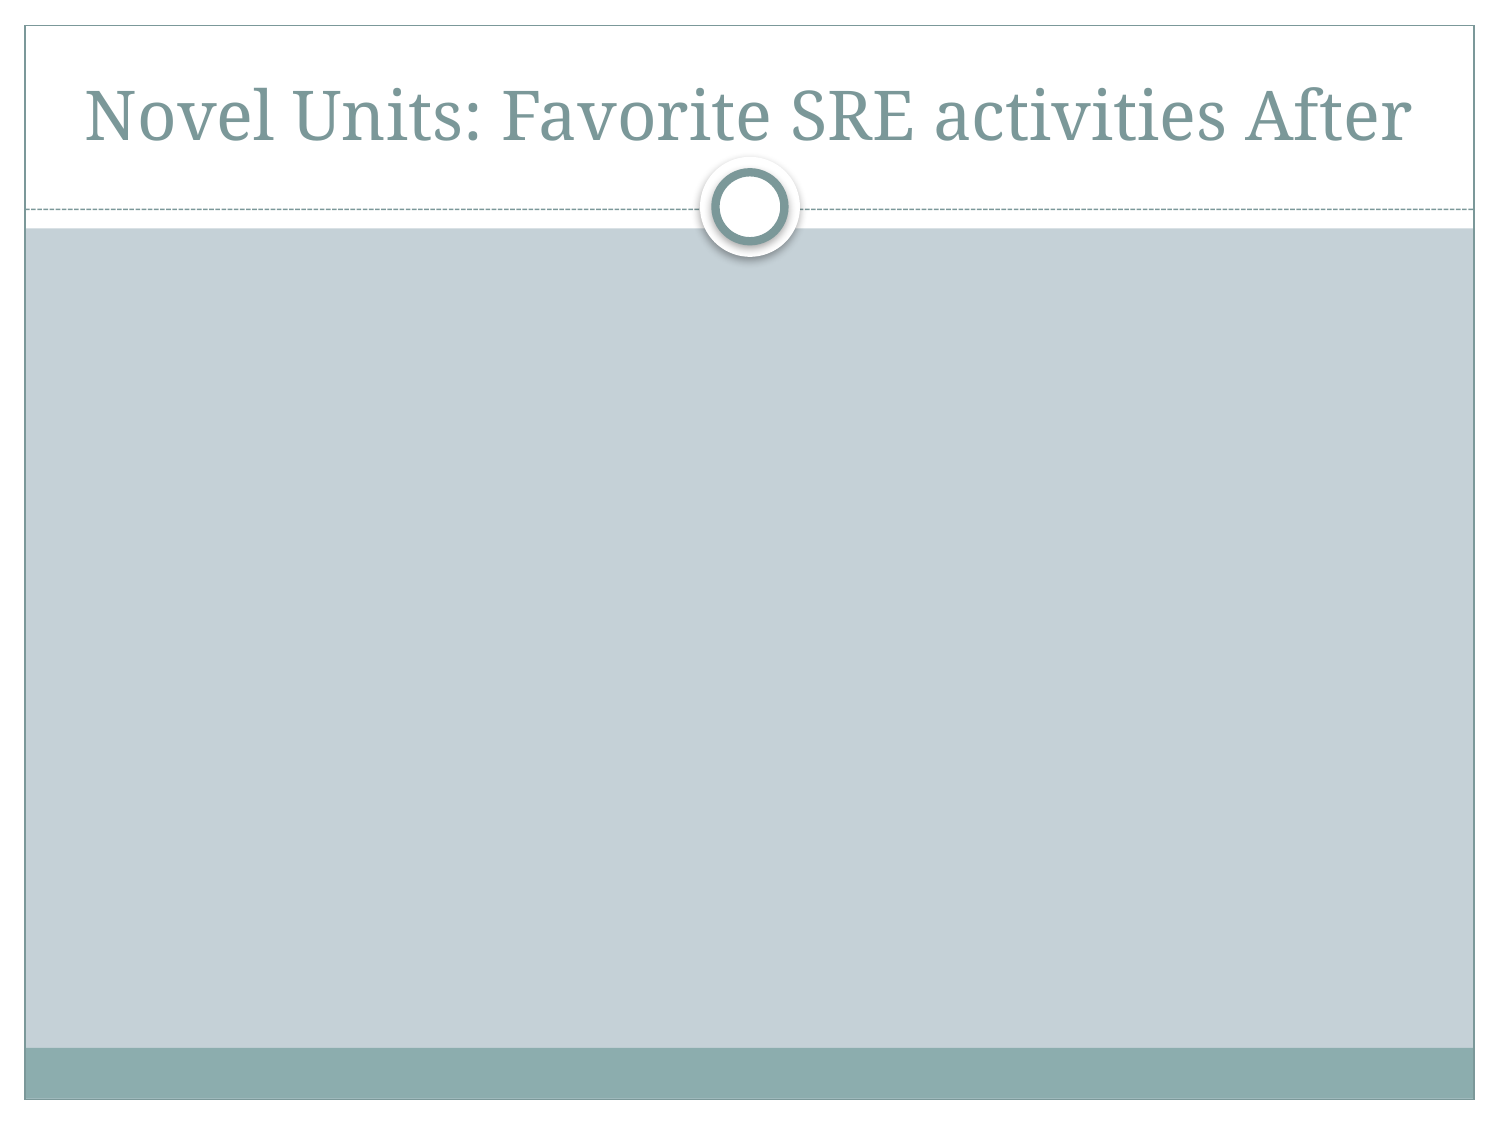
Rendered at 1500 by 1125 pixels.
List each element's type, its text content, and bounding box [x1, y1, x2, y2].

title Novel Units: Favorite SRE activities After [49, 37, 1450, 162]
